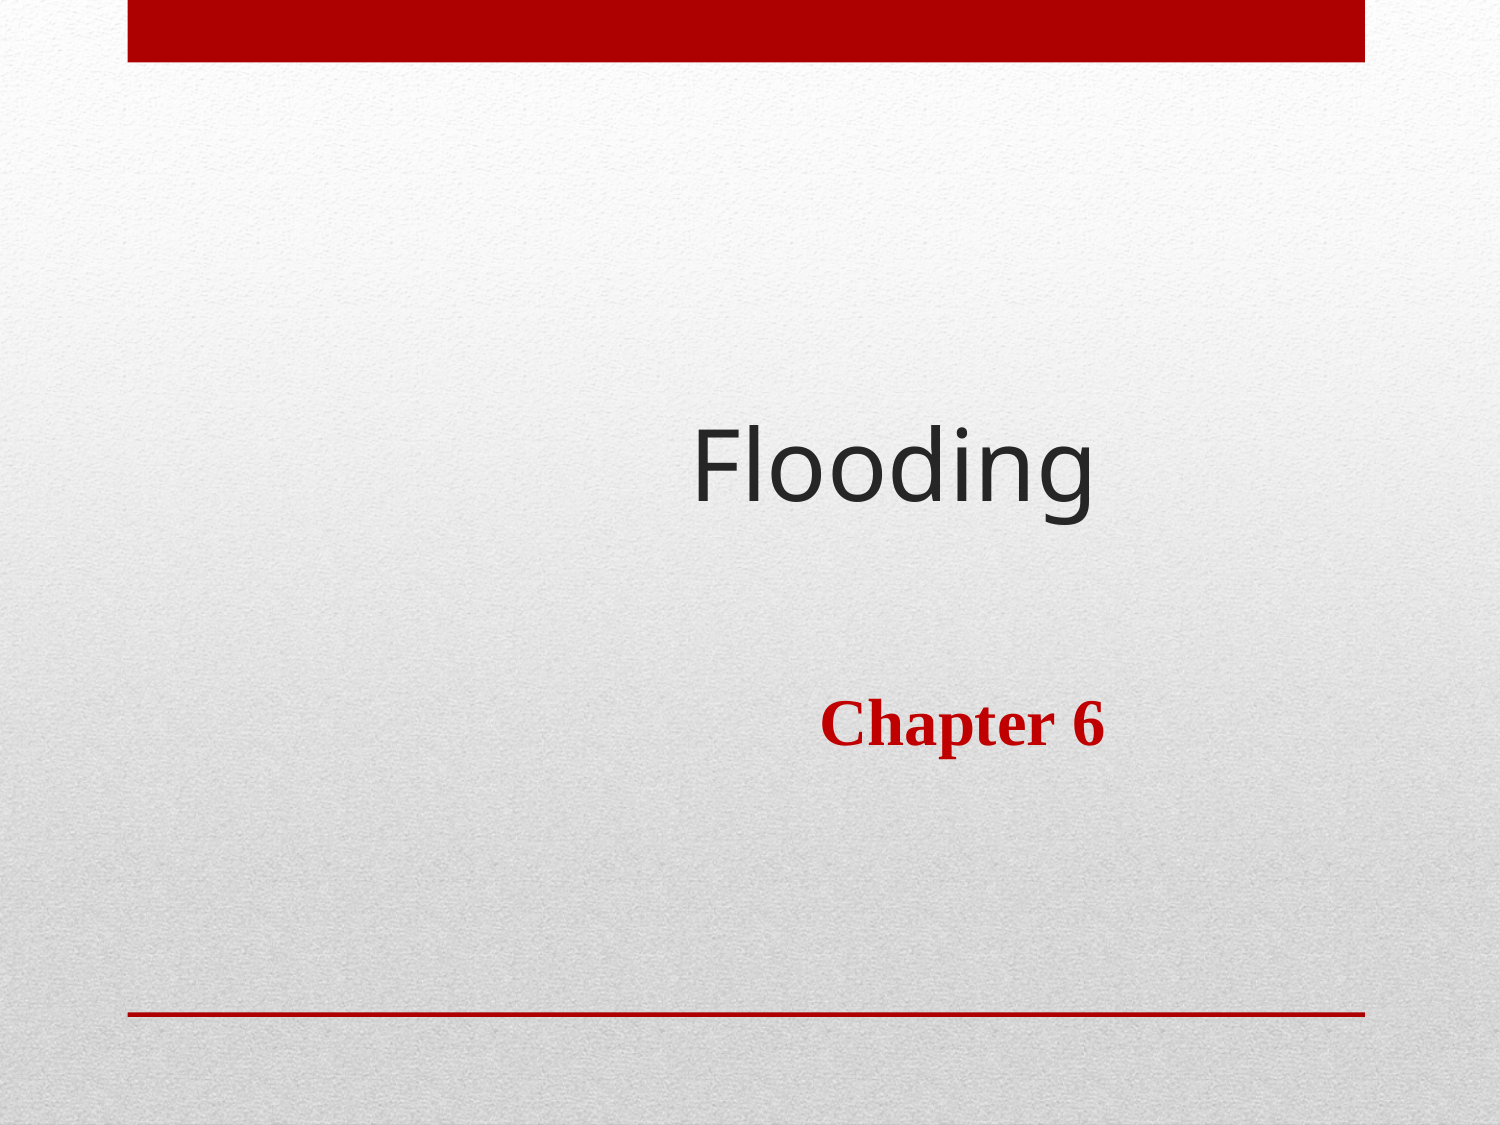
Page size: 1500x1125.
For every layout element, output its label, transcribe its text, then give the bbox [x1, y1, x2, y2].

title Flooding [287, 287, 1500, 529]
subtitle Chapter 6 [525, 575, 1400, 863]
